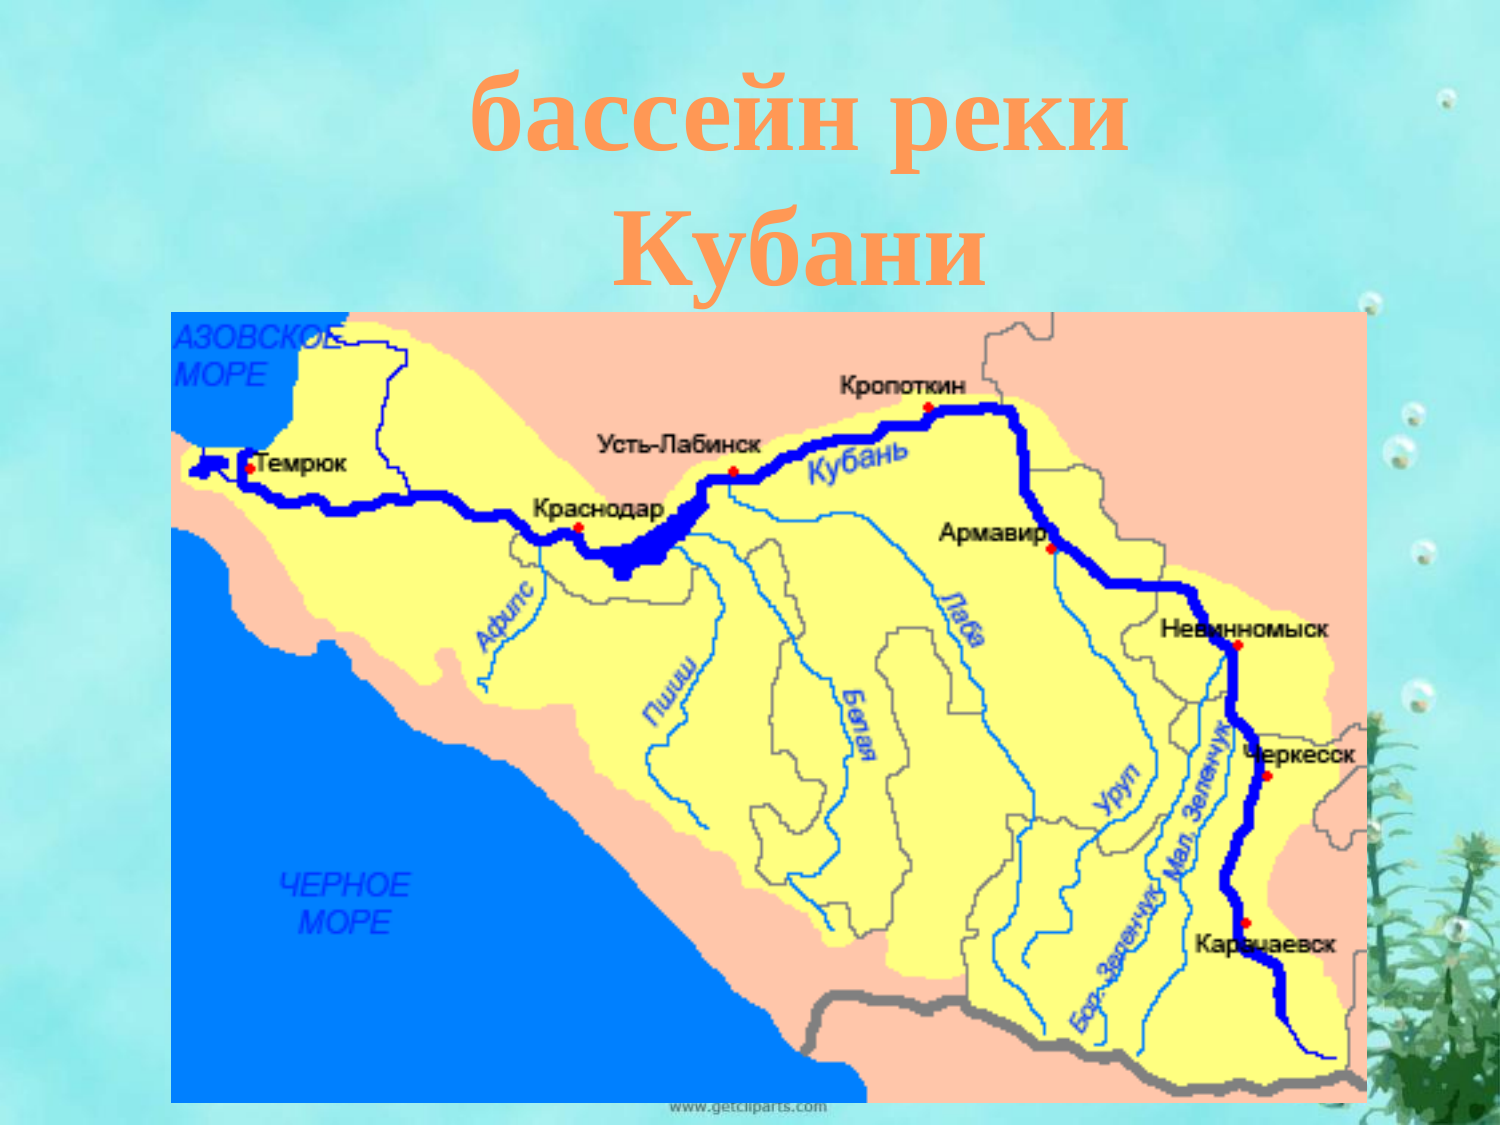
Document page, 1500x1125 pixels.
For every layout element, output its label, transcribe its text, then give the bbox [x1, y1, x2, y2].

picture [0, 0, 1500, 1125]
text_box бассейн реки Кубани [307, 30, 1293, 311]
